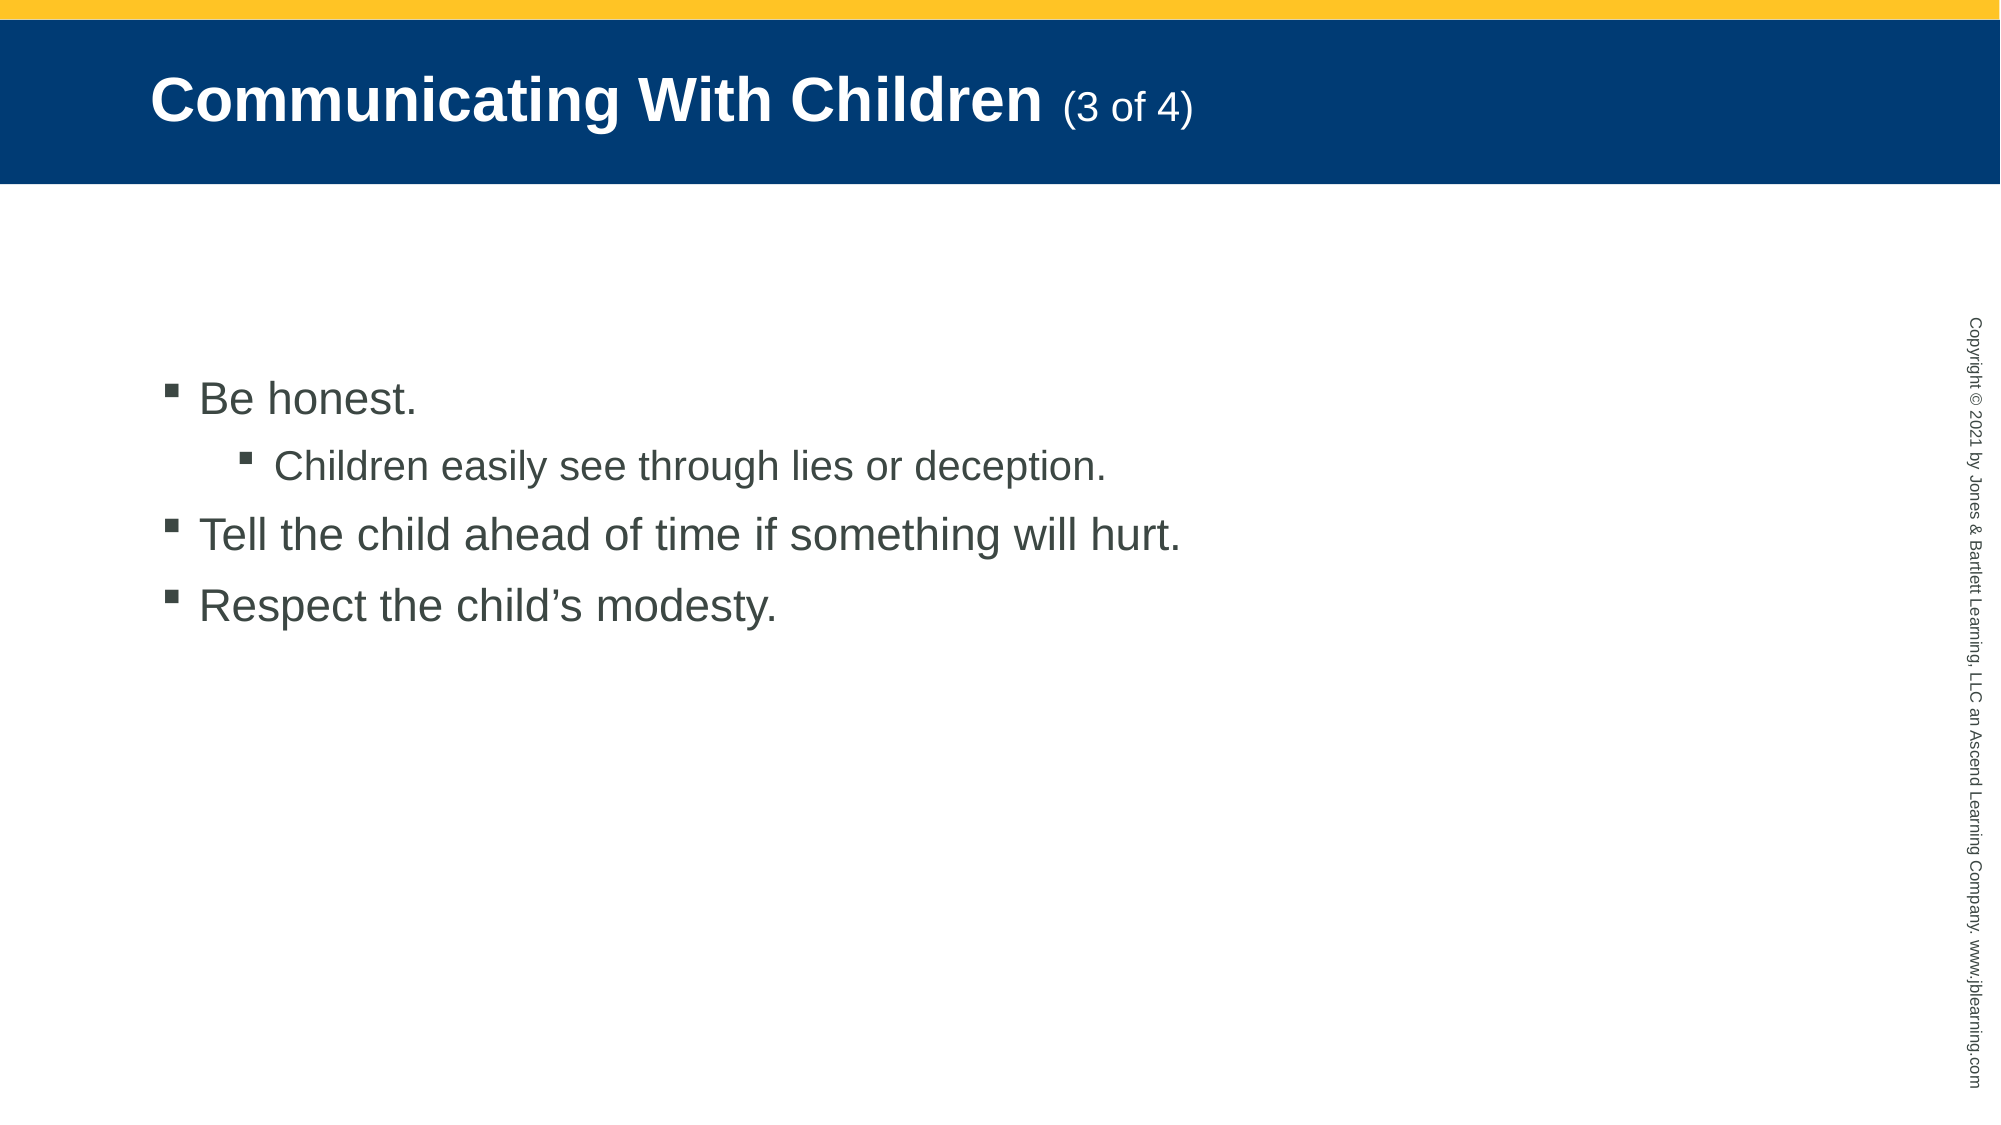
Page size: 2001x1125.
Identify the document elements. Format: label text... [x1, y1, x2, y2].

list Be honest. Children easily see through lies or deception. Tell the child ahead of time if something will hurt. Respect the child’s modesty. [146, 361, 1859, 1016]
title Communicating With Children (3 of 4) [0, 19, 2000, 185]
